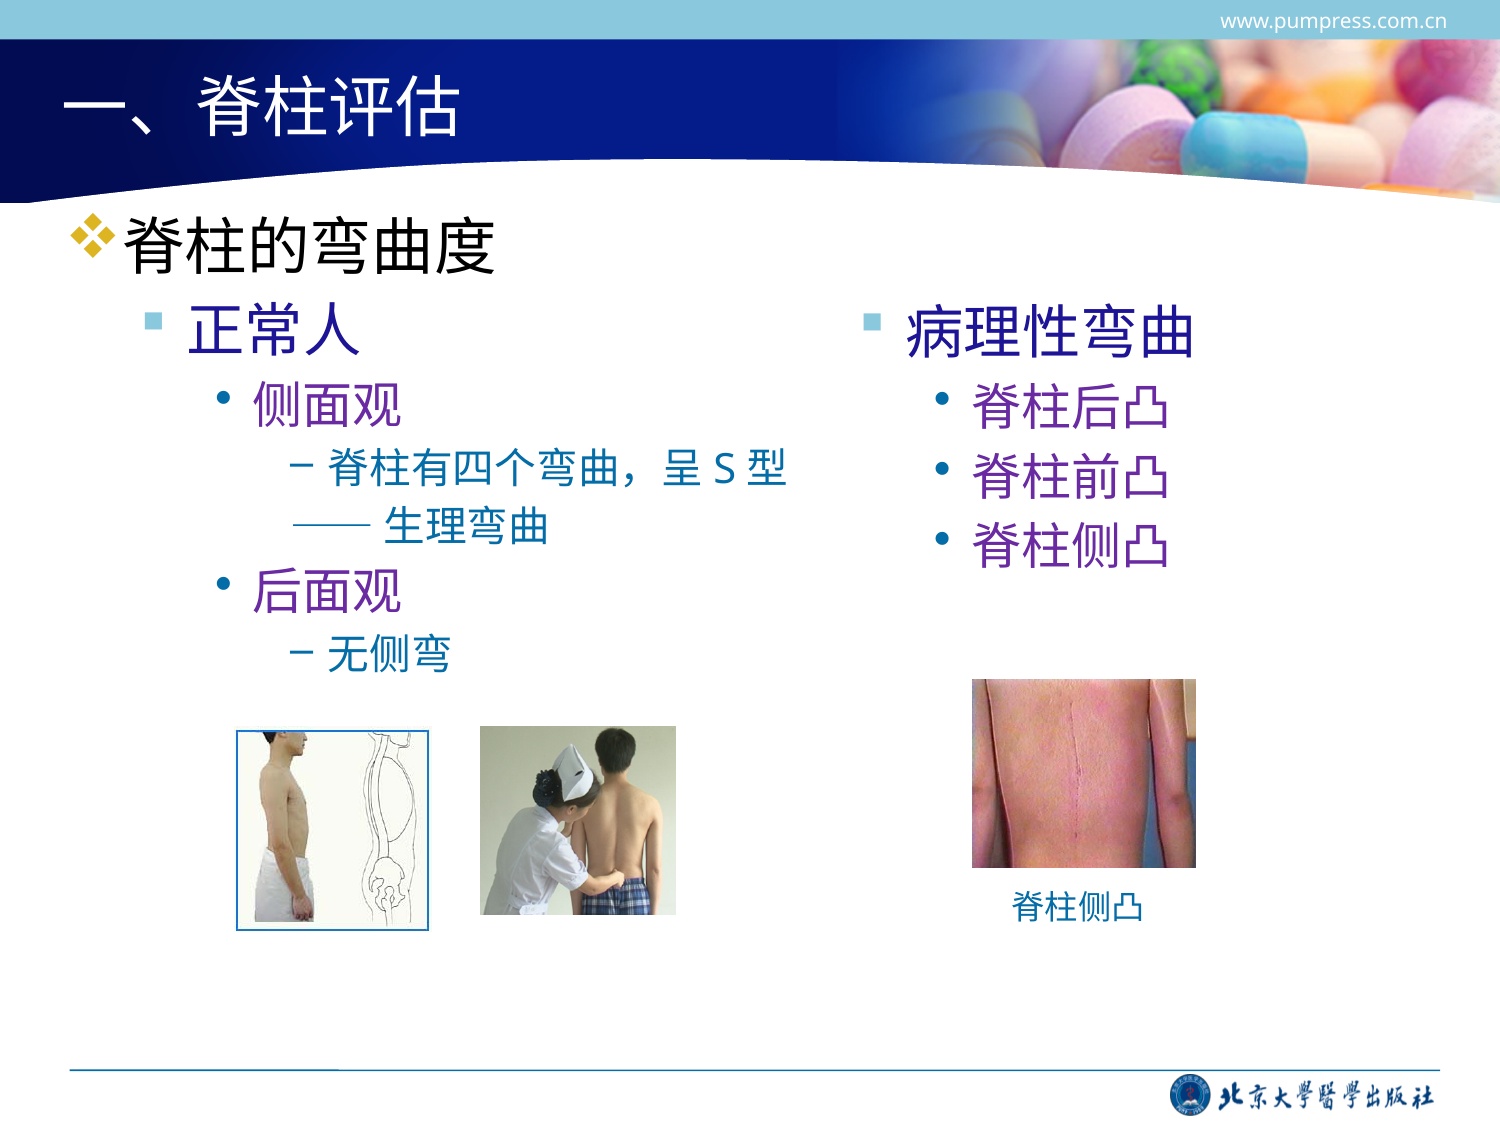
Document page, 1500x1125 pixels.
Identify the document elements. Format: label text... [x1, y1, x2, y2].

picture [480, 726, 676, 915]
picture [972, 679, 1196, 869]
picture [1170, 1074, 1436, 1118]
slide_number www.pumpress.com.cn [1024, 0, 1463, 38]
title 一、脊柱评估 [46, 58, 1373, 152]
text_box 脊柱侧凸 [997, 878, 1160, 934]
list 病理性弯曲 脊柱后凸 脊柱前凸 脊柱侧凸 [768, 287, 1463, 1008]
picture [0, 40, 1500, 203]
picture [234, 726, 433, 932]
list 脊柱的弯曲度 正常人 侧面观 脊柱有四个弯曲，呈S型 ——生理弯曲 后面观 无侧弯 [49, 198, 821, 1026]
